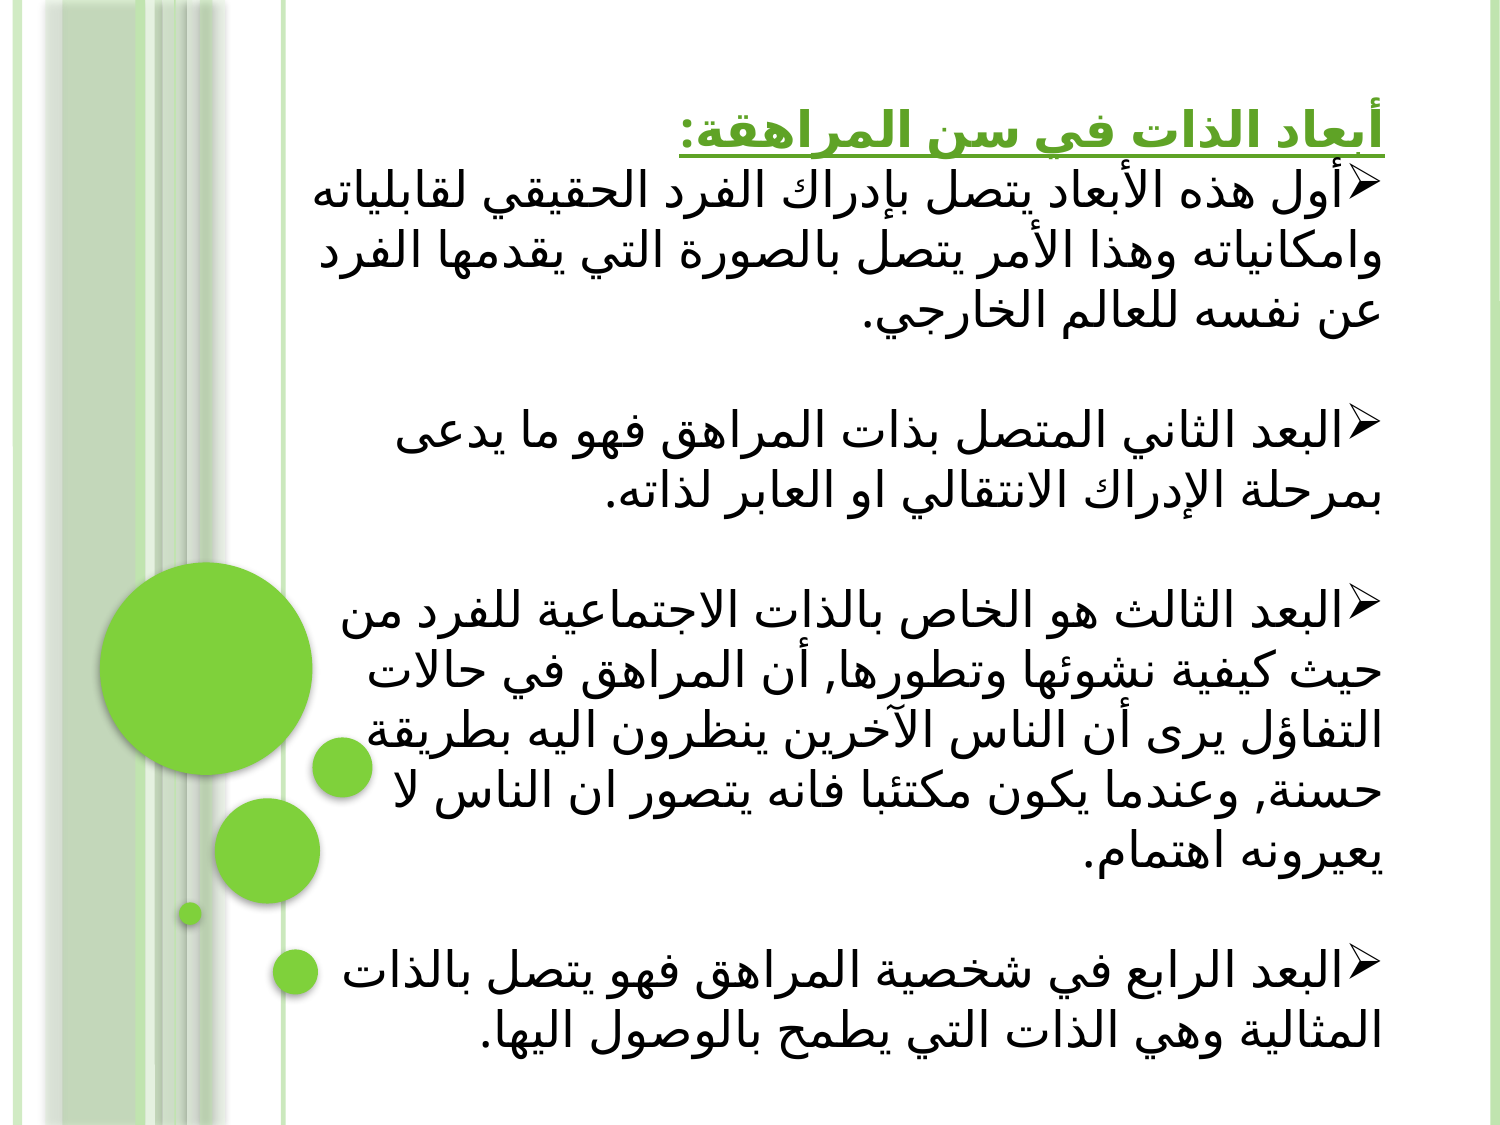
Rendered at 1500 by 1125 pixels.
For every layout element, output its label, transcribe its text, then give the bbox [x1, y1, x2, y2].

text_box أبعاد الذات في سن المراهقة: أول هذه الأبعاد يتصل بإدراك الفرد الحقيقي لقابلياته وامكانياته وهذا الأمر يتصل بالصورة التي يقدمها الفرد عن نفسه للعالم الخارجي. البعد الثاني المتصل بذات المراهق فهو ما يدعى بمرحلة الإدراك الانتقالي او العابر لذاته. البعد الثالث هو الخاص بالذات الاجتماعية للفرد من حيث كيفية نشوئها وتطورها, أن المراهق في حالات التفاؤل يرى أن الناس الآخرين ينظرون اليه بطريقة حسنة, وعندما يكون مكتئبا فانه يتصور ان الناس لا يعيرونه اهتمام. البعد الرابع في شخصية المراهق فهو يتصل بالذات المثالية وهي الذات التي يطمح بالوصول اليها. [277, 89, 1400, 1110]
